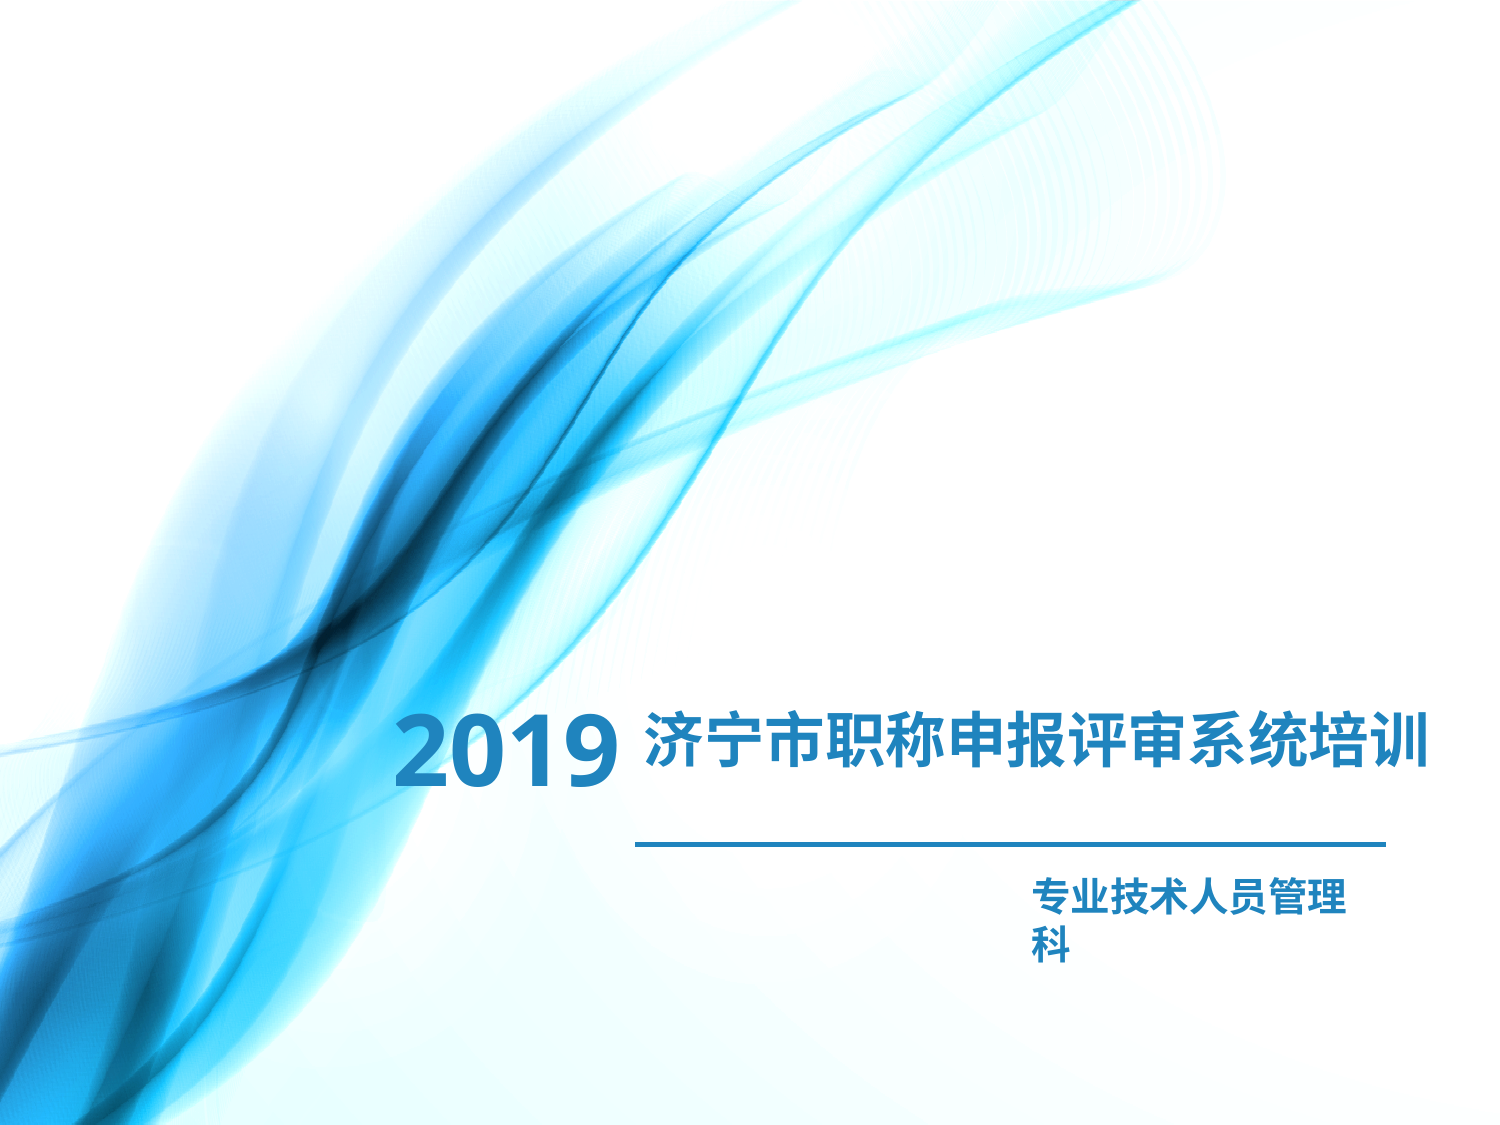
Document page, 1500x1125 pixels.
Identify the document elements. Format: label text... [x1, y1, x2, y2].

text_box 2019 [380, 680, 634, 813]
text_box 专业技术人员管理科 [1019, 866, 1382, 974]
text_box [0, 0, 1500, 1125]
text_box 济宁市职称申报评审系统培训 [634, 696, 1451, 781]
